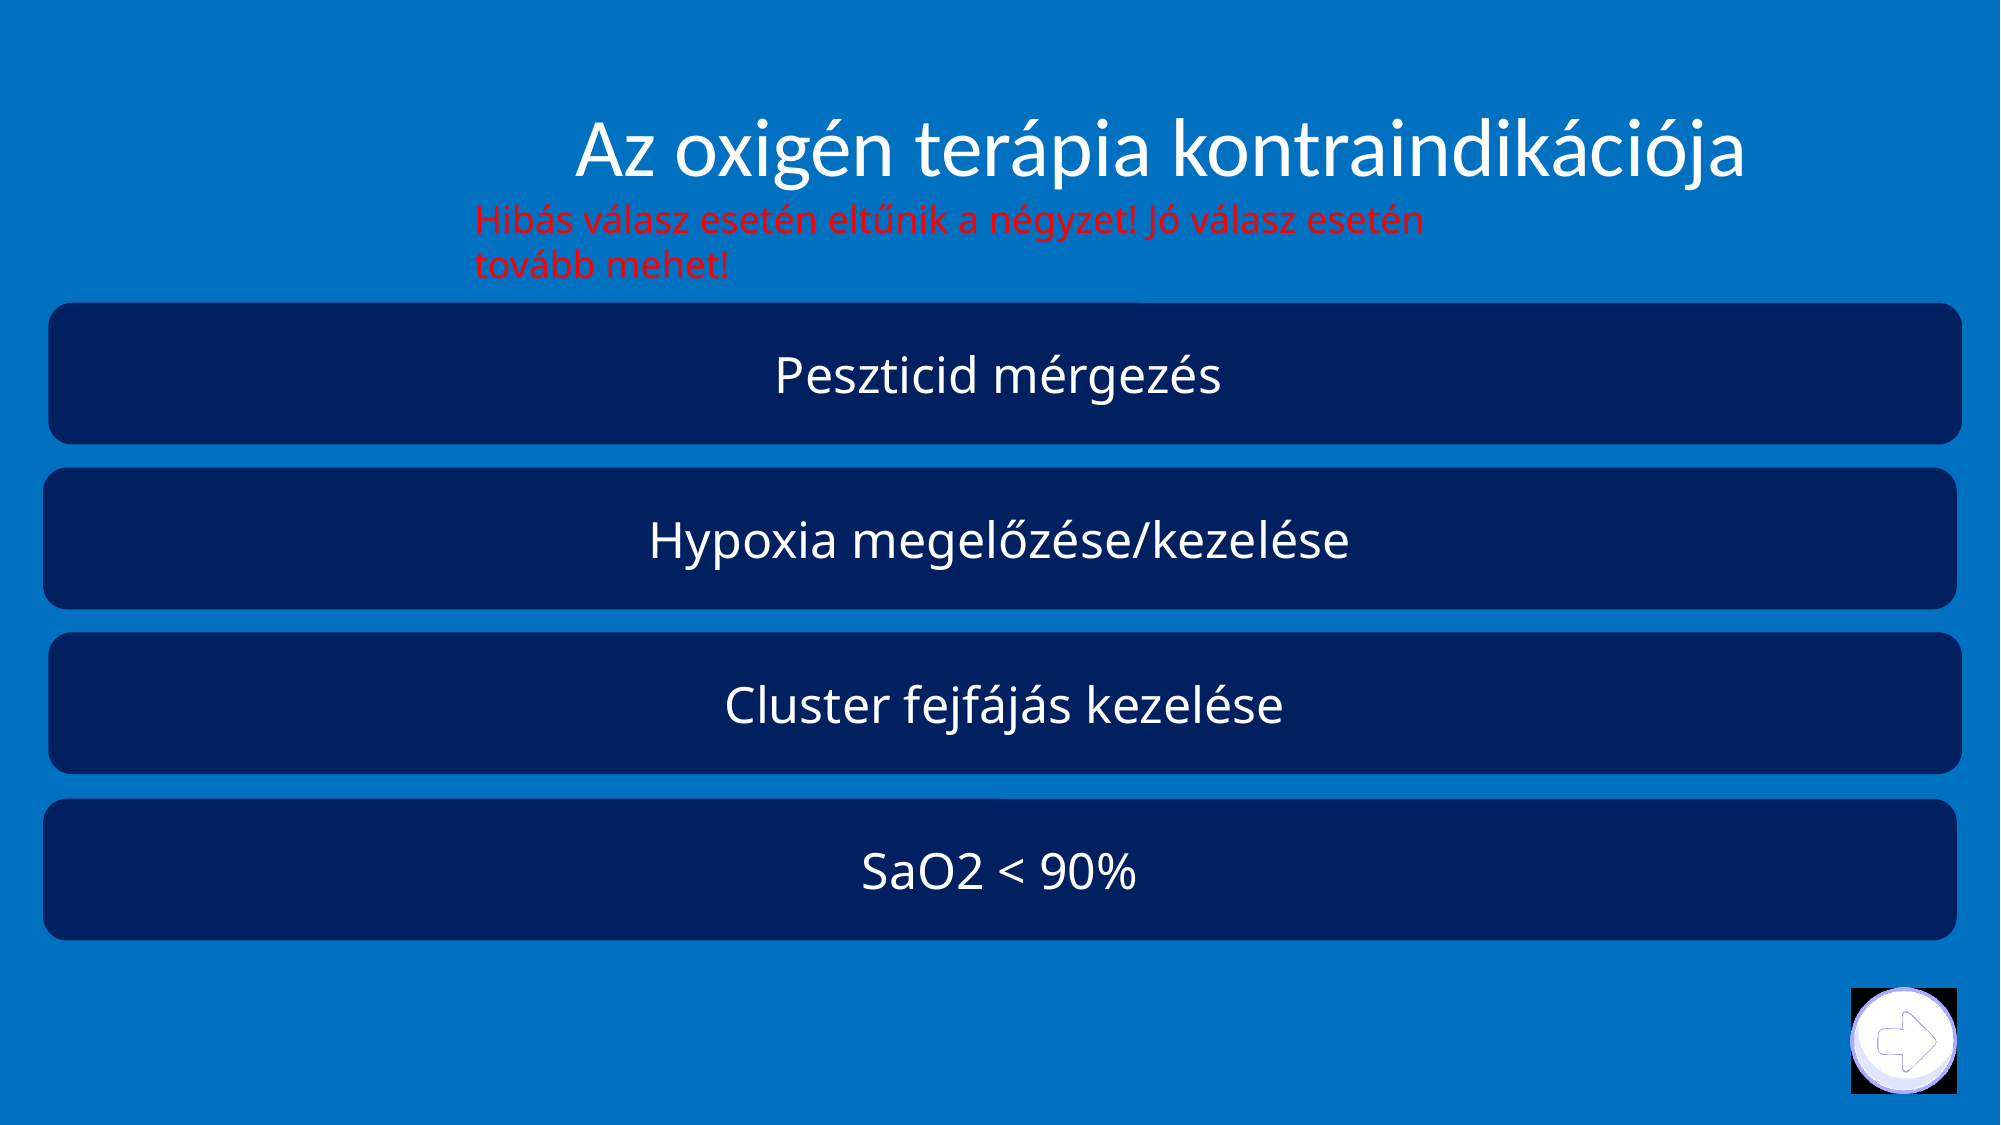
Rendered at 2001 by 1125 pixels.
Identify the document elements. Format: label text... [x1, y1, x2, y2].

text_box Hibás válasz esetén eltűnik a négyzet! Jó válasz esetén tovább mehet! [459, 188, 1551, 294]
text_box Peszticid mérgezés [48, 302, 1962, 445]
text_box Cluster fejfájás kezelése [48, 632, 1962, 775]
picture [1850, 987, 1957, 1095]
text_box Az oxigén terápia kontraindikációja [367, 65, 1957, 220]
text_box SaO2 < 90% [43, 798, 1957, 941]
text_box Hypoxia megelőzése/kezelése [43, 467, 1957, 610]
